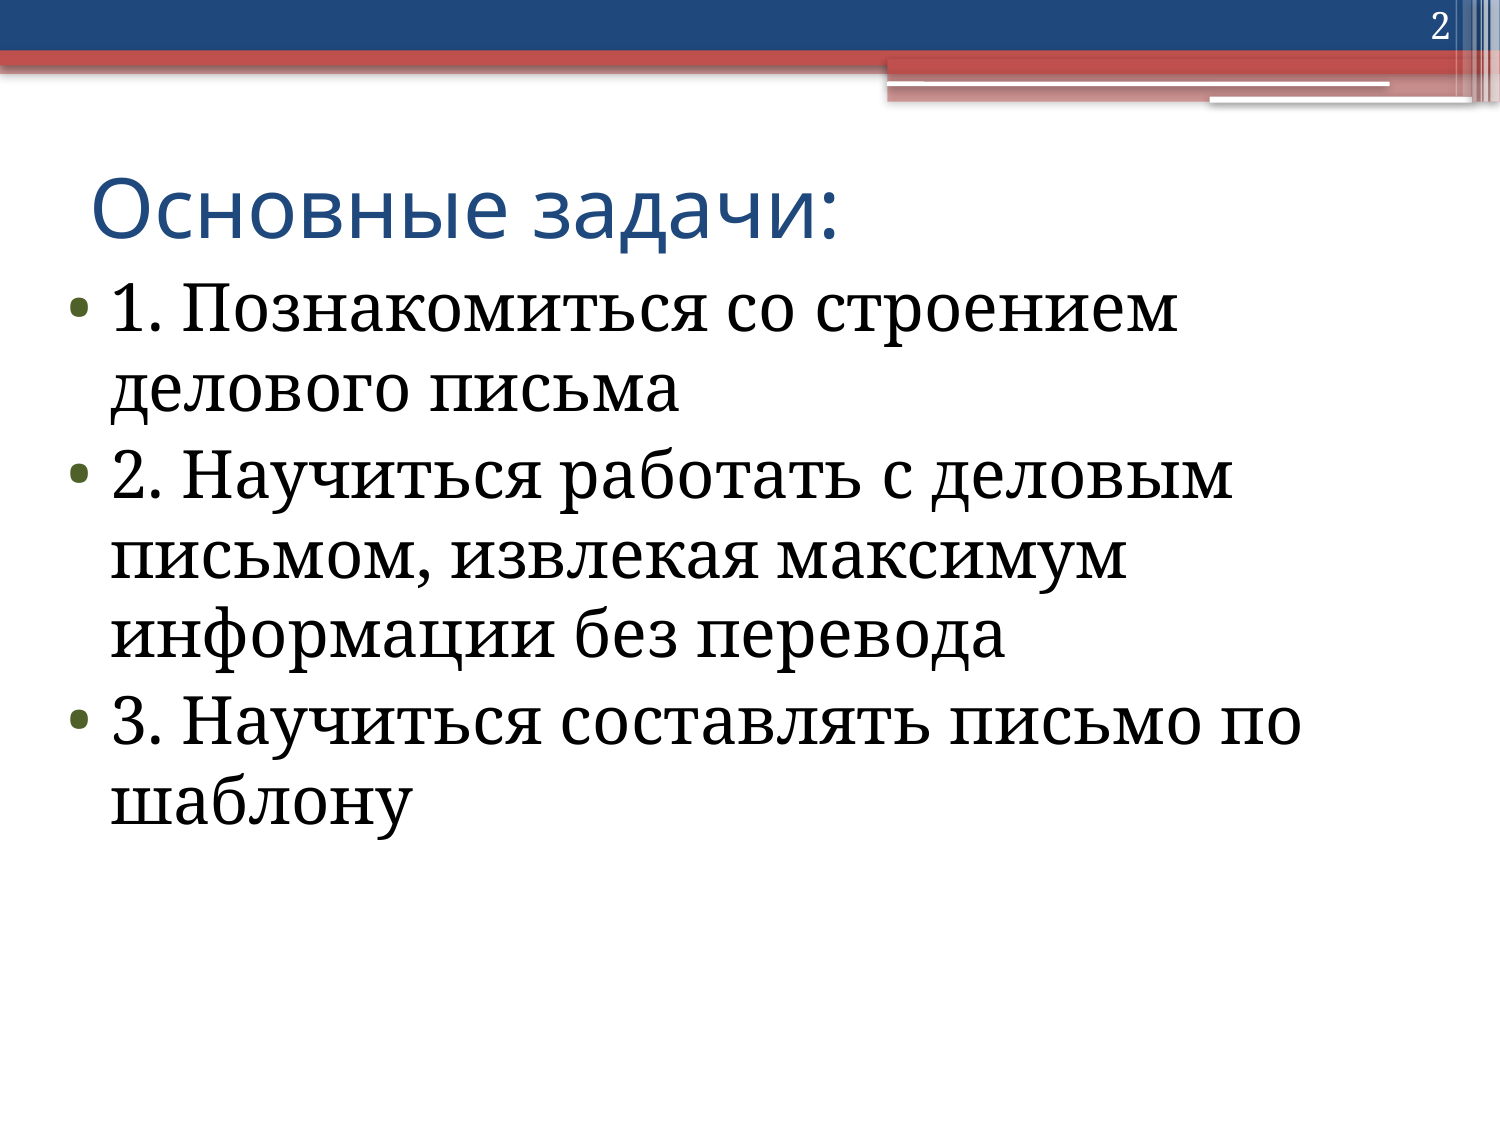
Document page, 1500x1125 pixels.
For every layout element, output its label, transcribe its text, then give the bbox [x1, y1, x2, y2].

slide_number 2 [1341, 0, 1466, 61]
list 1. Познакомиться со строением делового письма 2. Научиться работать с деловым письмом, извлекая максимум информации без перевода 3. Научиться составлять письмо по шаблону [35, 257, 1477, 1079]
title Основные задачи: [75, 117, 1425, 257]
